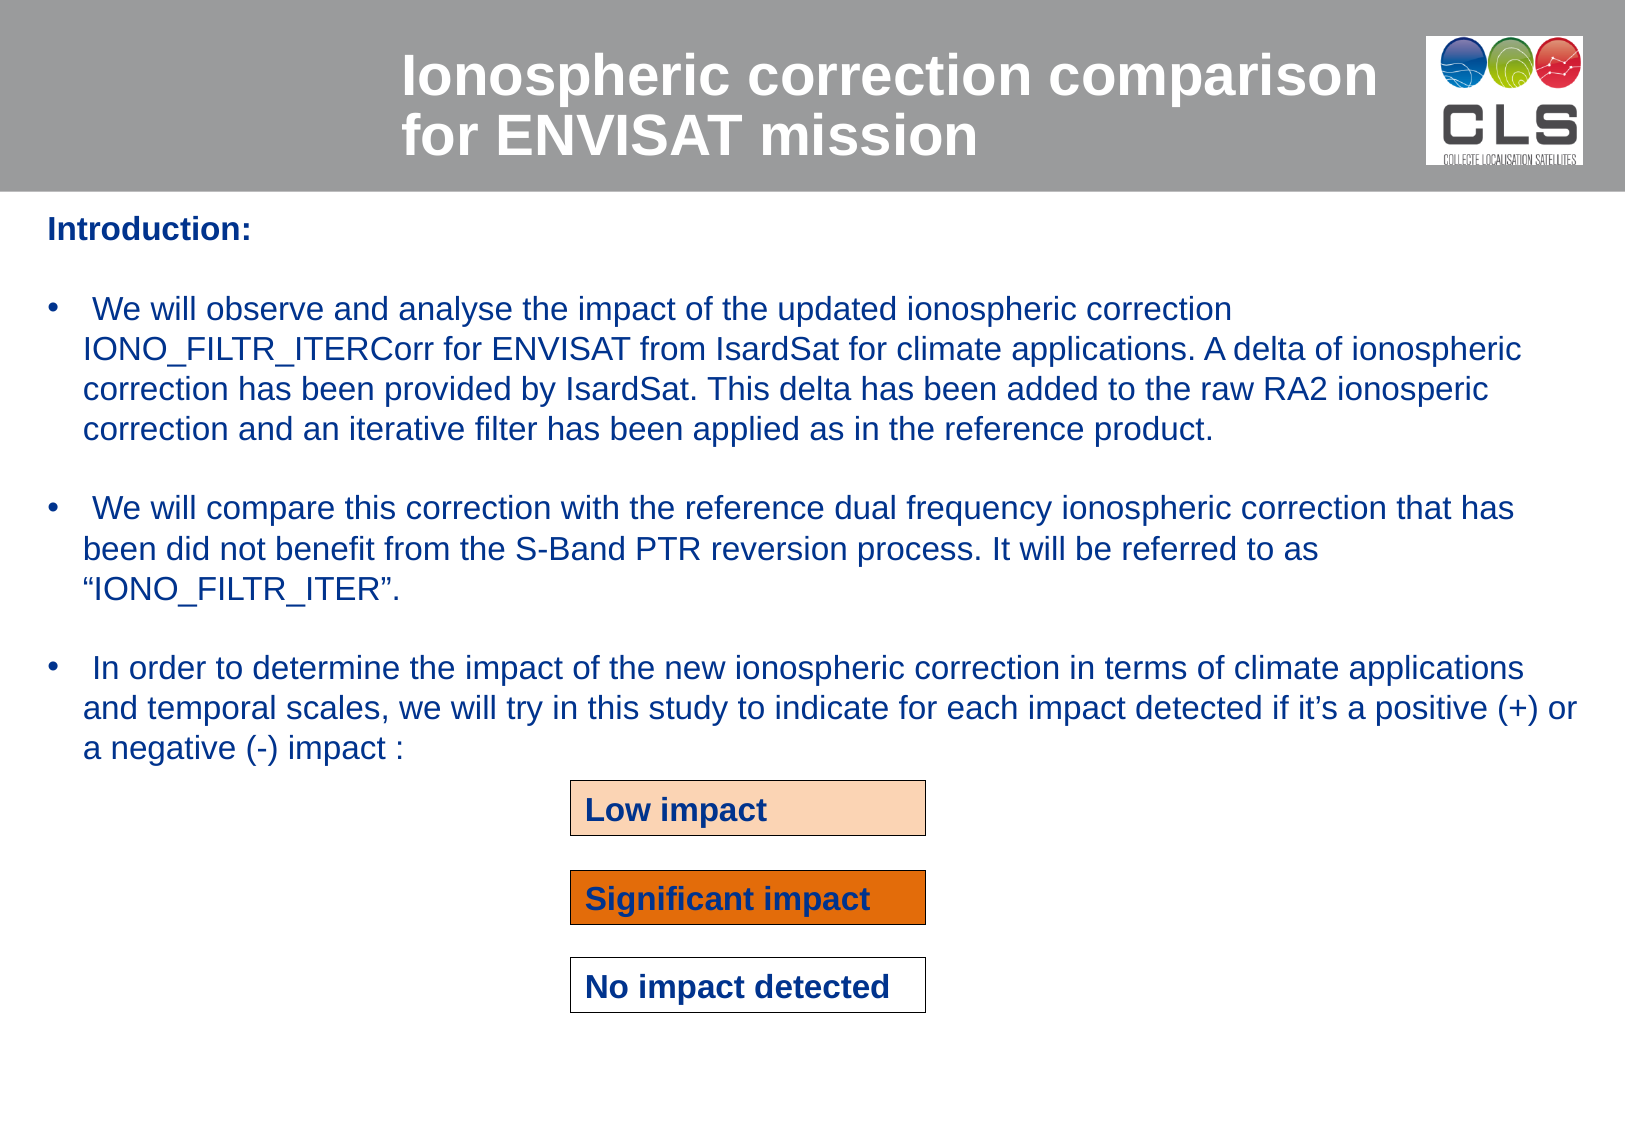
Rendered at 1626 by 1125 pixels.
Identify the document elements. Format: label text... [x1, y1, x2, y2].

text_box Ionospheric correction comparison for ENVISAT mission [386, 40, 1479, 172]
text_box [569, 780, 926, 1014]
text_box Introduction: We will observe and analyse the impact of the updated ionospheric correction IONO_FILTR_ITERCorr for ENVISAT from IsardSat for climate applications. A delta of ionospheric correction has been provided by IsardSat. This delta has been added to the raw RA2 ionosperic correction and an iterative filter has been applied as in the reference product. We will compare this correction with the reference dual frequency ionospheric correction that has been did not benefit from the S-Band PTR reversion process. It will be referred to as “IONO_FILTR_ITER”. In order to determine the impact of the new ionospheric correction in terms of climate applications and temporal scales, we will try in this study to indicate for each impact detected if it’s a positive (+) or a negative (-) impact : [32, 199, 1597, 665]
picture [1426, 36, 1583, 165]
